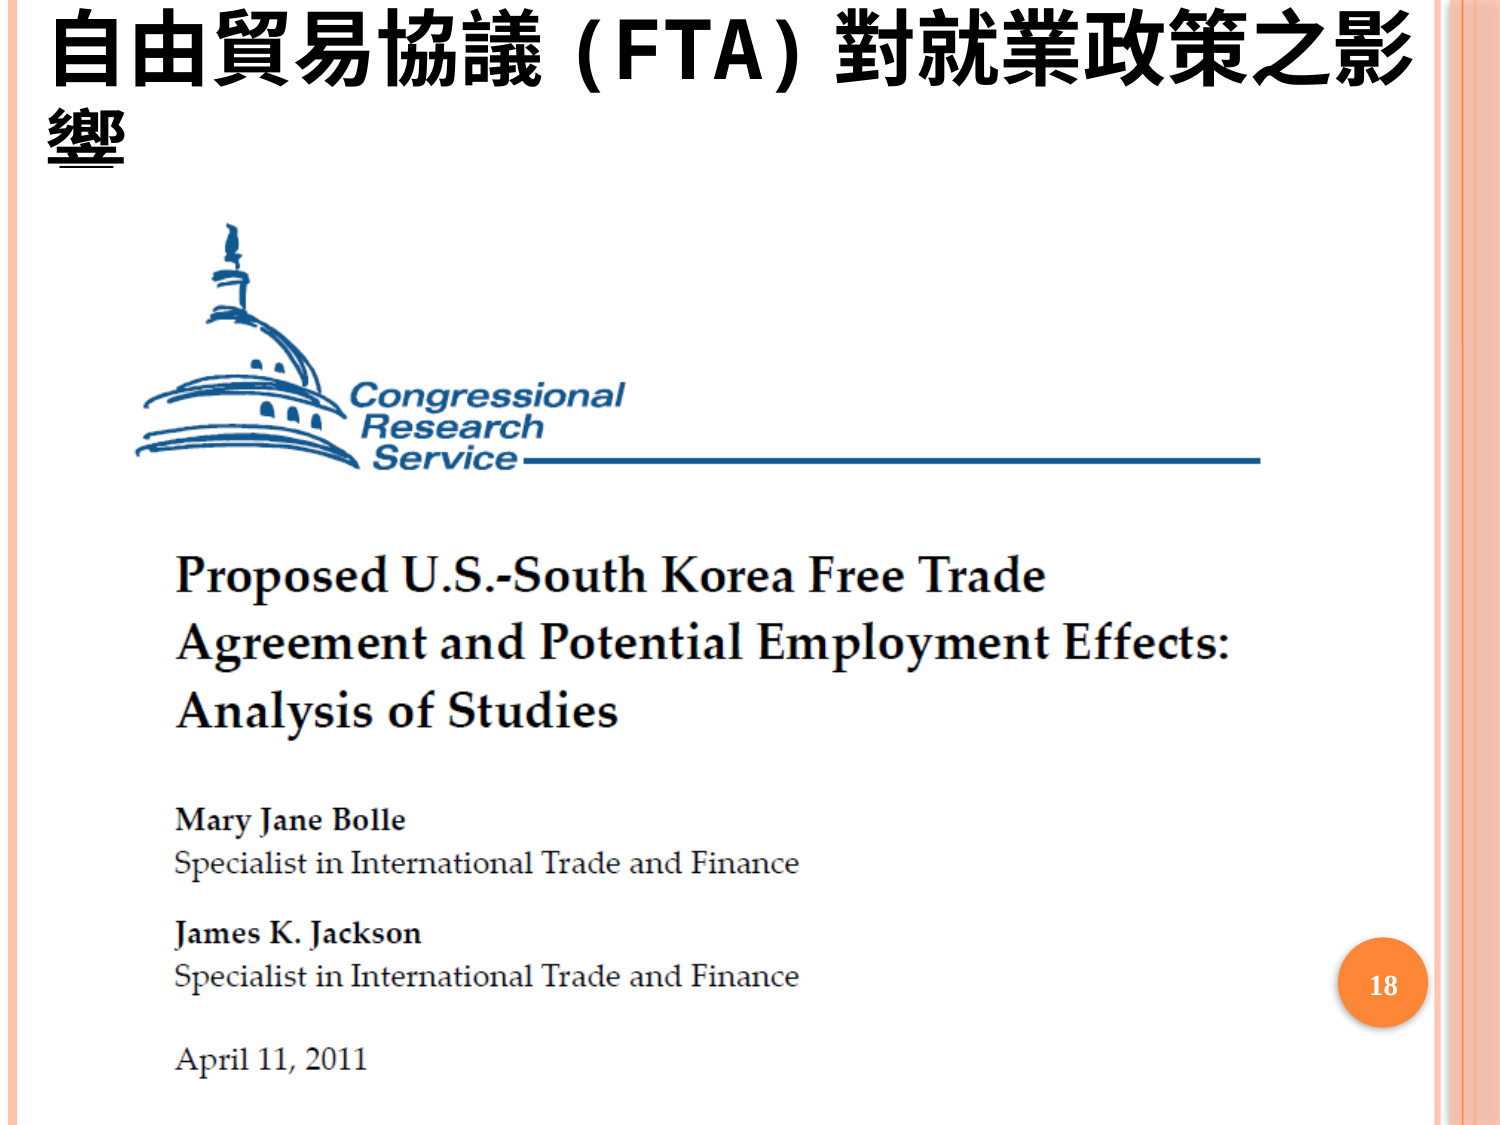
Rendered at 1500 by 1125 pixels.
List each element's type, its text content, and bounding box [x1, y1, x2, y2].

slide_number 18 [1337, 940, 1434, 1026]
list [52, 168, 1330, 1125]
title 自由貿易協議(FTA)對就業政策之影響 [29, 19, 1447, 173]
